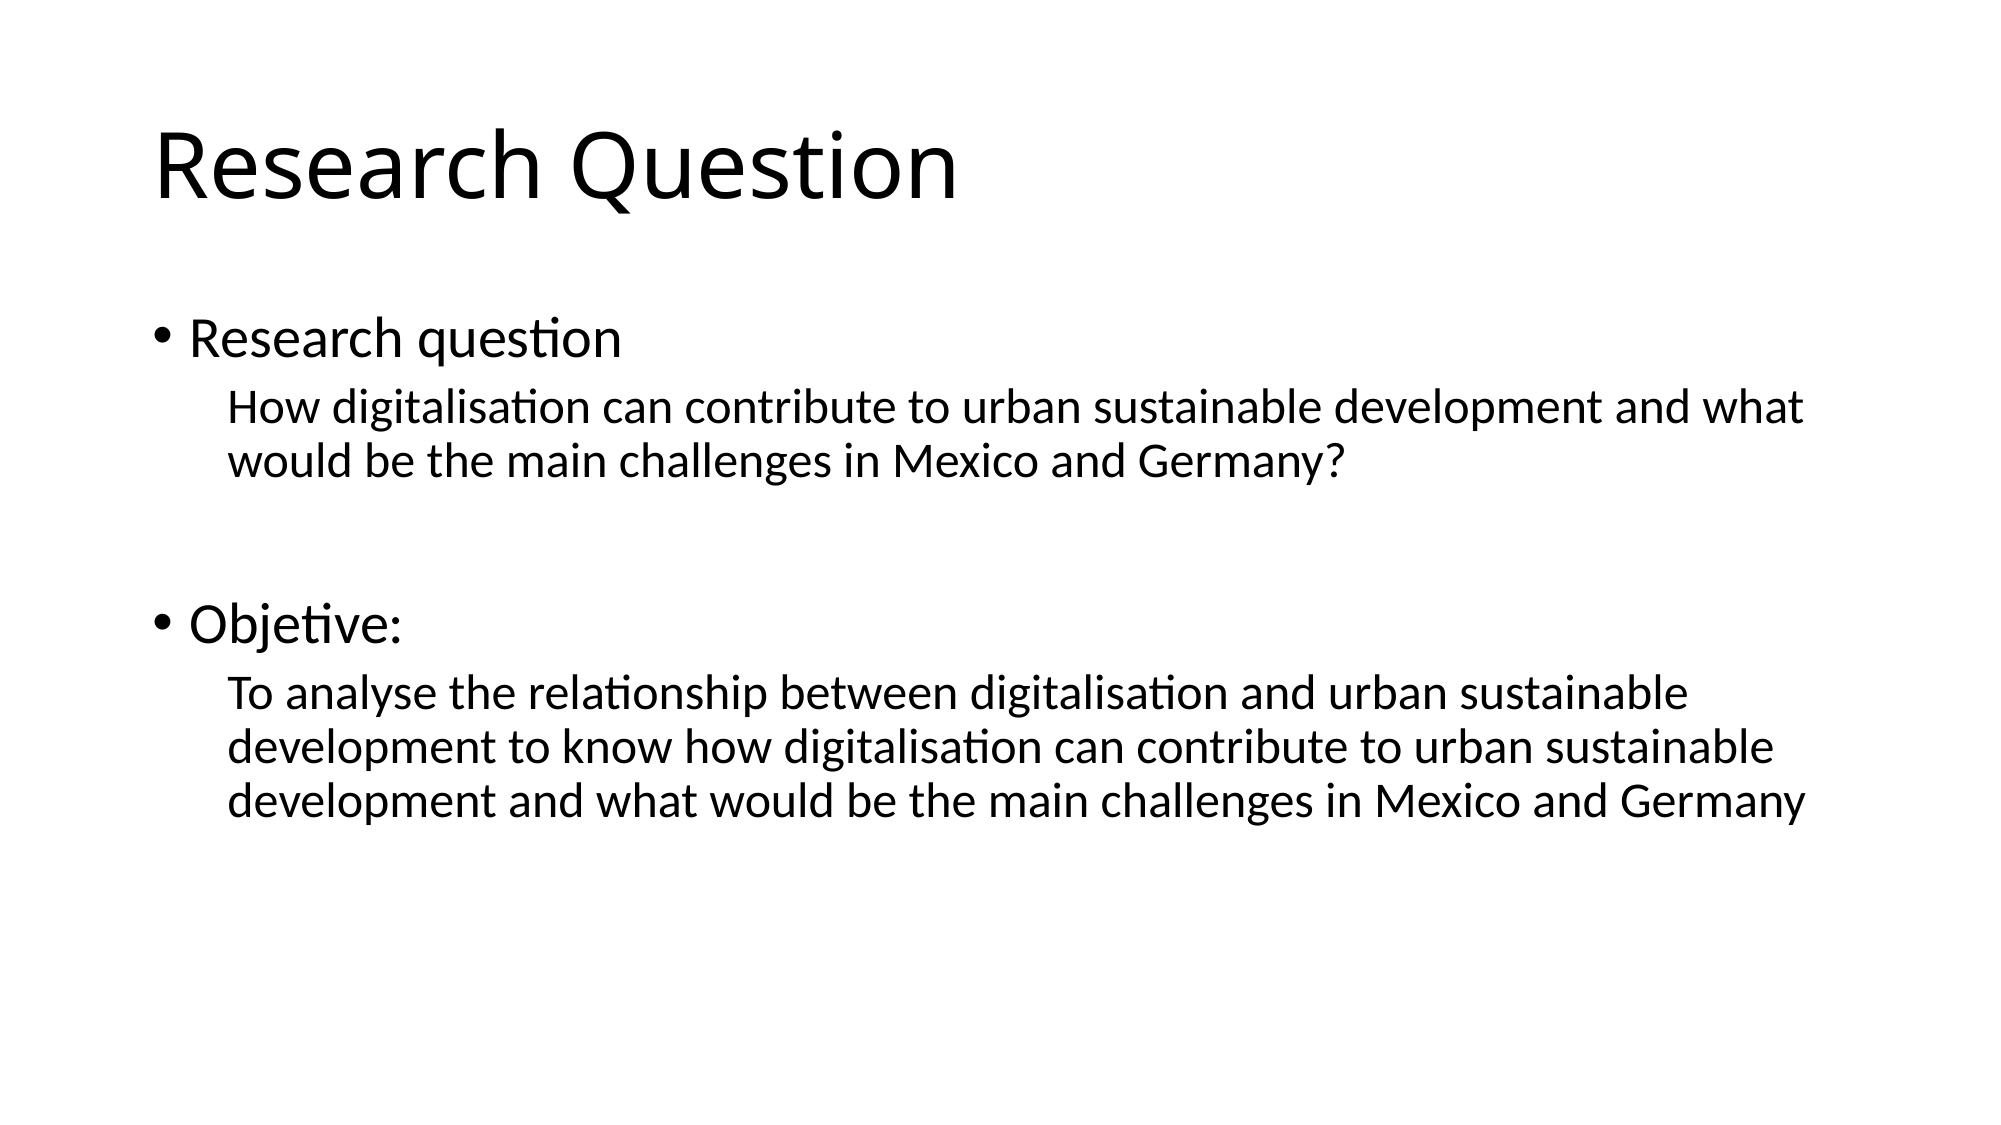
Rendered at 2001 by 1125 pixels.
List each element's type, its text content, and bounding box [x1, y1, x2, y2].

title Research Question [137, 59, 1863, 278]
list Research question How digitalisation can contribute to urban sustainable development and what would be the main challenges in Mexico and Germany? Objetive: To analyse the relationship between digitalisation and urban sustainable development to know how digitalisation can contribute to urban sustainable development and what would be the main challenges in Mexico and Germany [137, 299, 1863, 1014]
